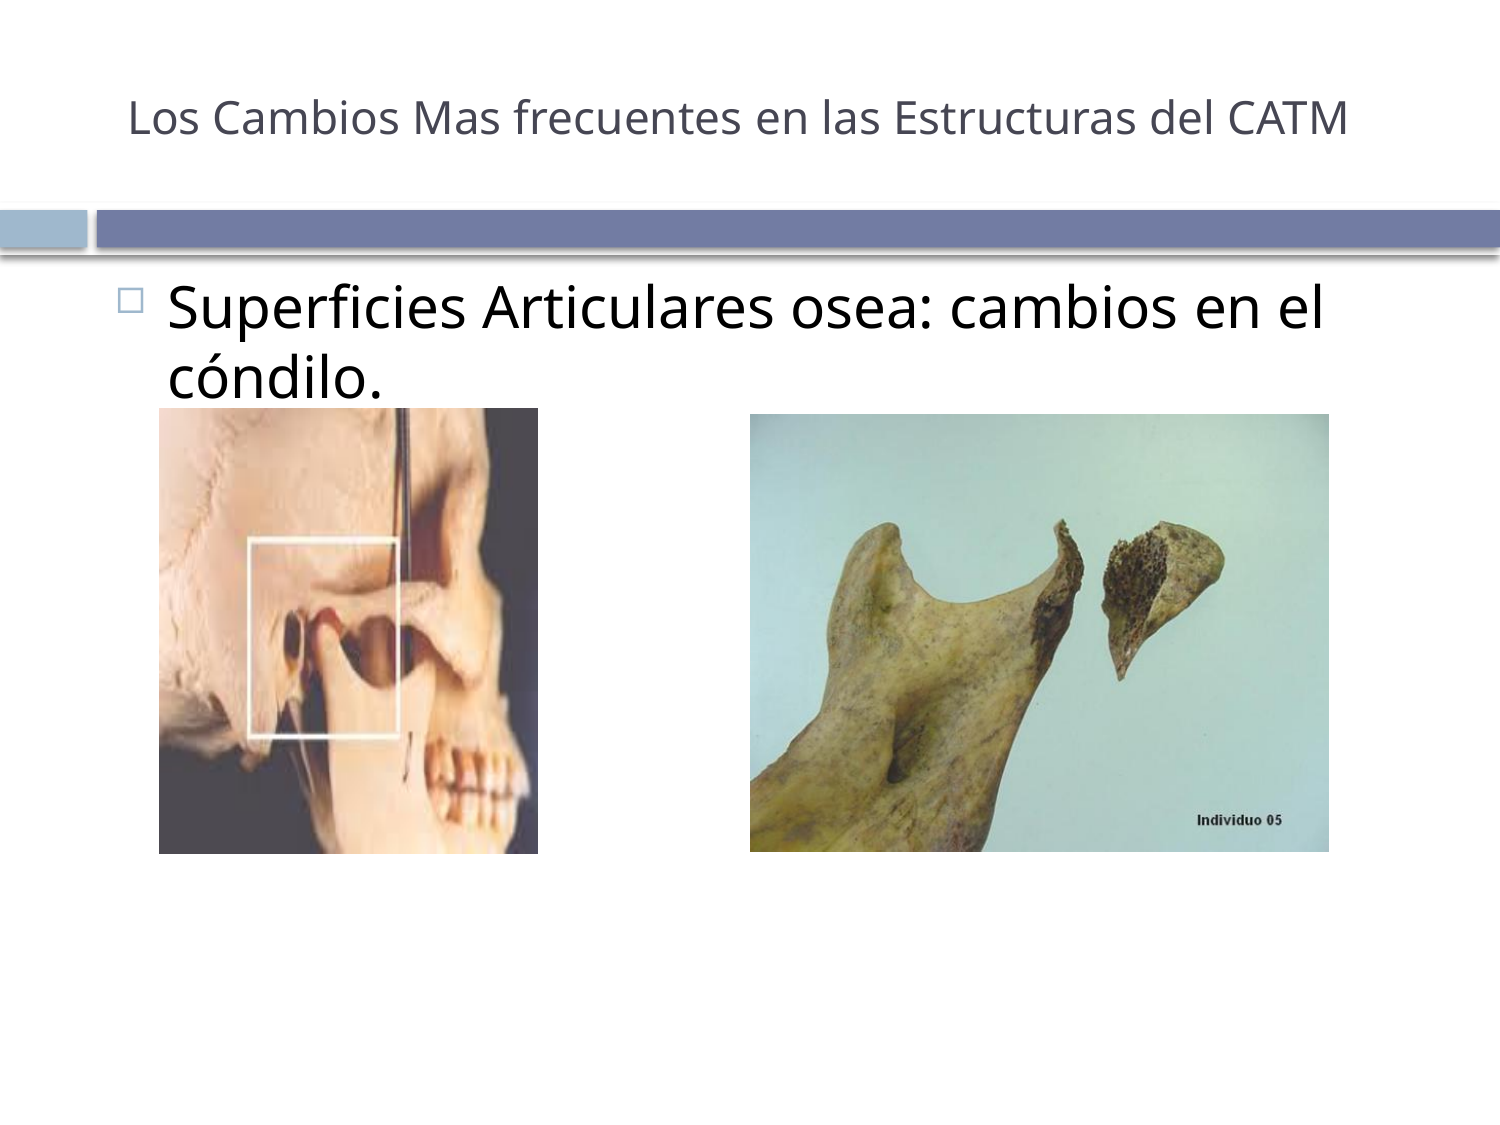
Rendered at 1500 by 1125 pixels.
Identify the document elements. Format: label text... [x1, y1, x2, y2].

title Los Cambios Mas frecuentes en las Estructuras del CATM [112, 62, 1450, 225]
list Superficies Articulares osea: cambios en el cóndilo. [100, 262, 1438, 1000]
picture [749, 414, 1330, 852]
picture [159, 408, 538, 854]
